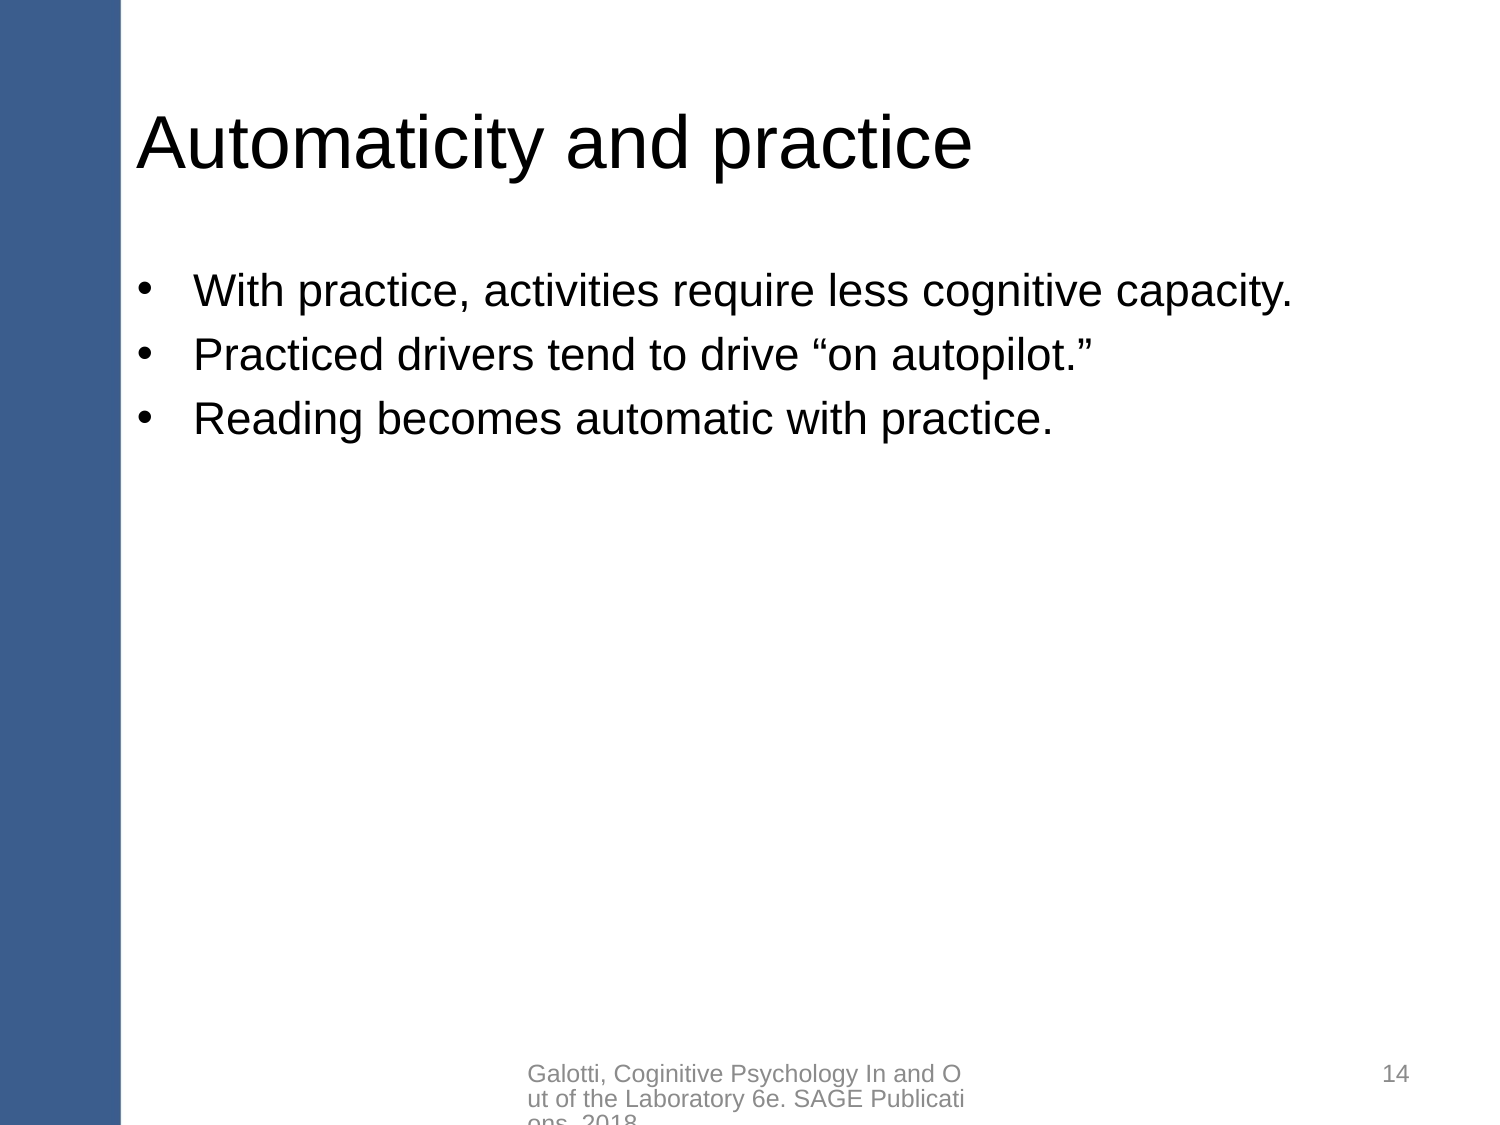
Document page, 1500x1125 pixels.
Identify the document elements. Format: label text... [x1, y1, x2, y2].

title Automaticity and practice [121, 45, 1472, 233]
footer Galotti, Coginitive Psychology In and Out of the Laboratory 6e. SAGE Publications, 2018. [512, 1042, 988, 1103]
list With practice, activities require less cognitive capacity. Practiced drivers tend to drive “on autopilot.” Reading becomes automatic with practice. [121, 253, 1472, 996]
picture [0, 0, 1500, 1125]
slide_number 14 [1074, 1042, 1425, 1103]
